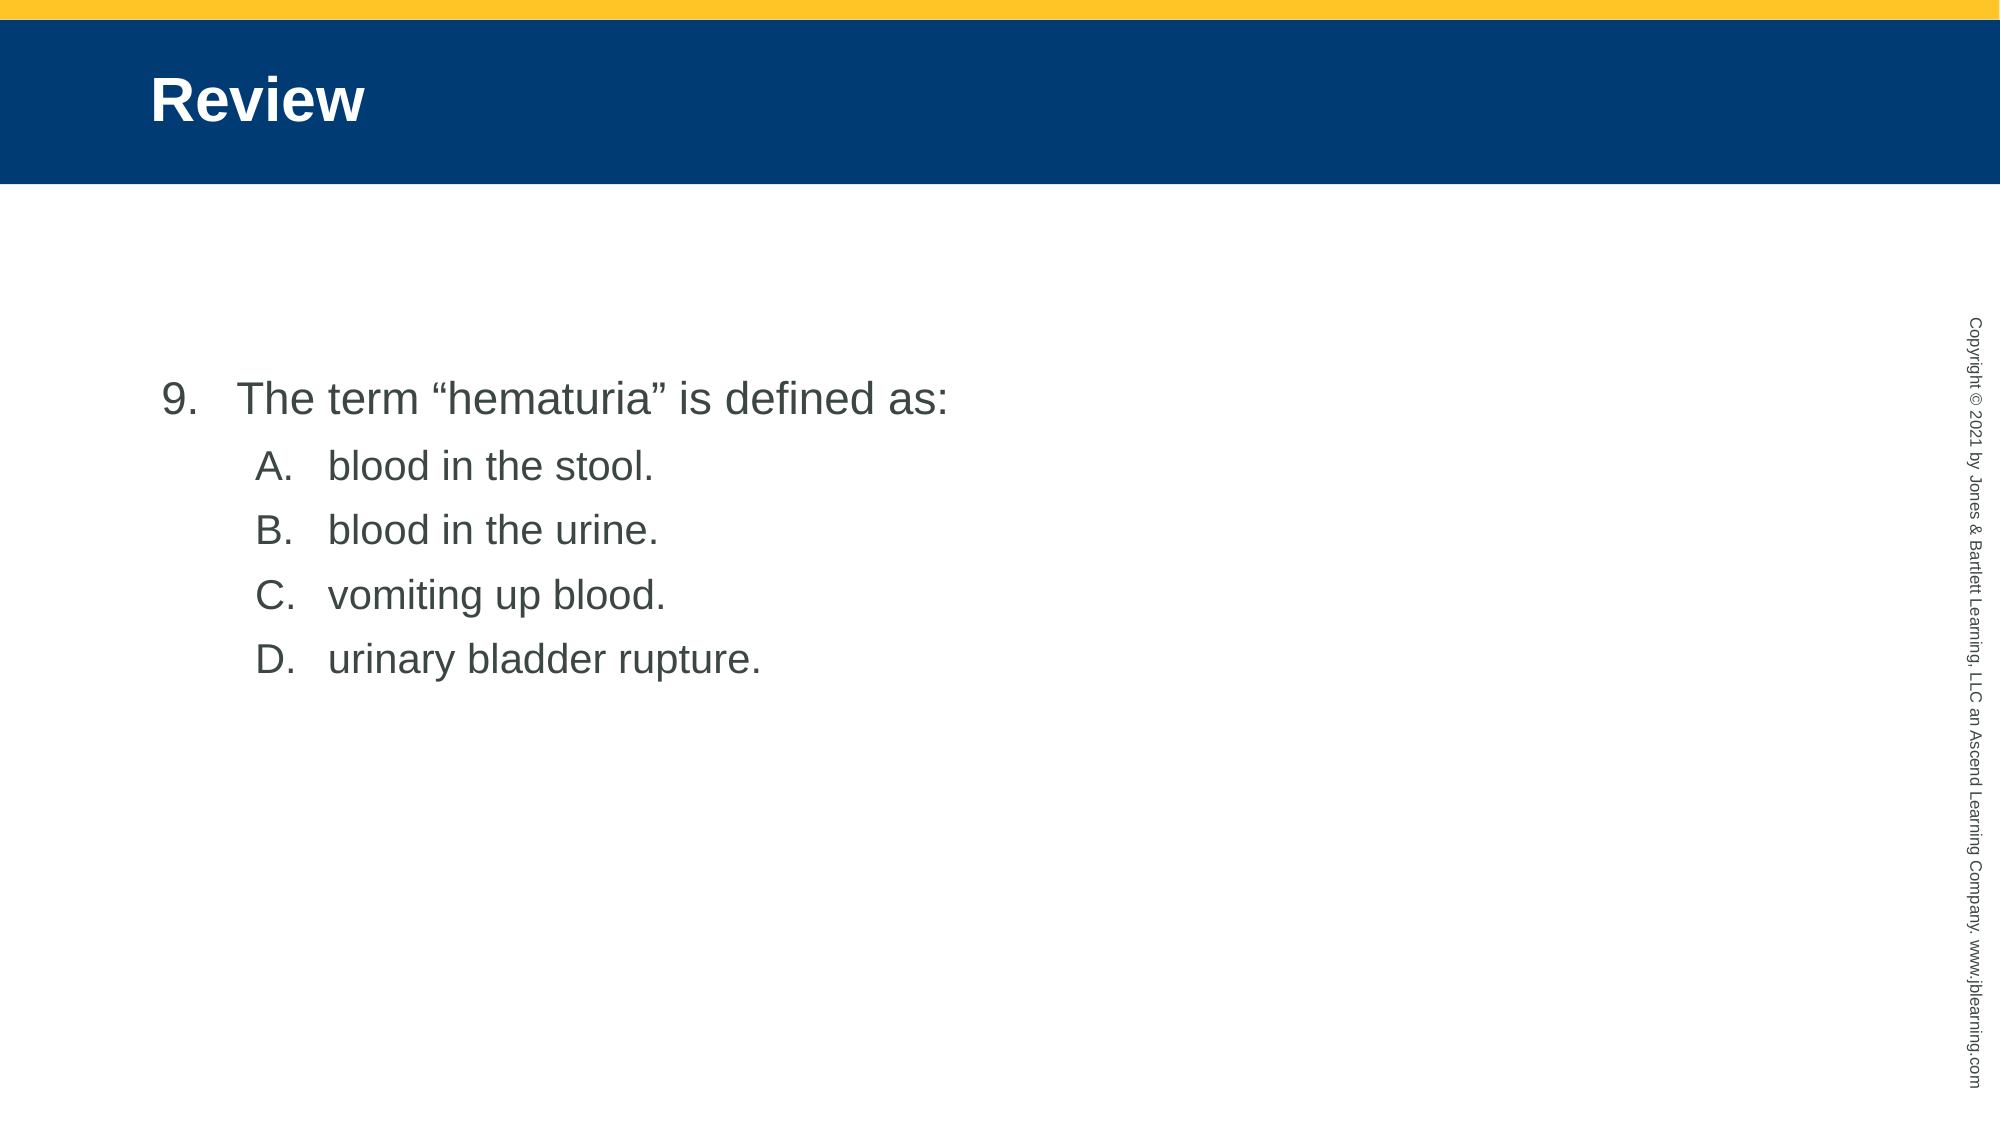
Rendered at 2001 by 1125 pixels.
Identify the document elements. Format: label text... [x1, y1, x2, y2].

title Review [0, 19, 2000, 185]
list The term “hematuria” is defined as: blood in the stool. blood in the urine. vomiting up blood. urinary bladder rupture. [146, 361, 1859, 1016]
